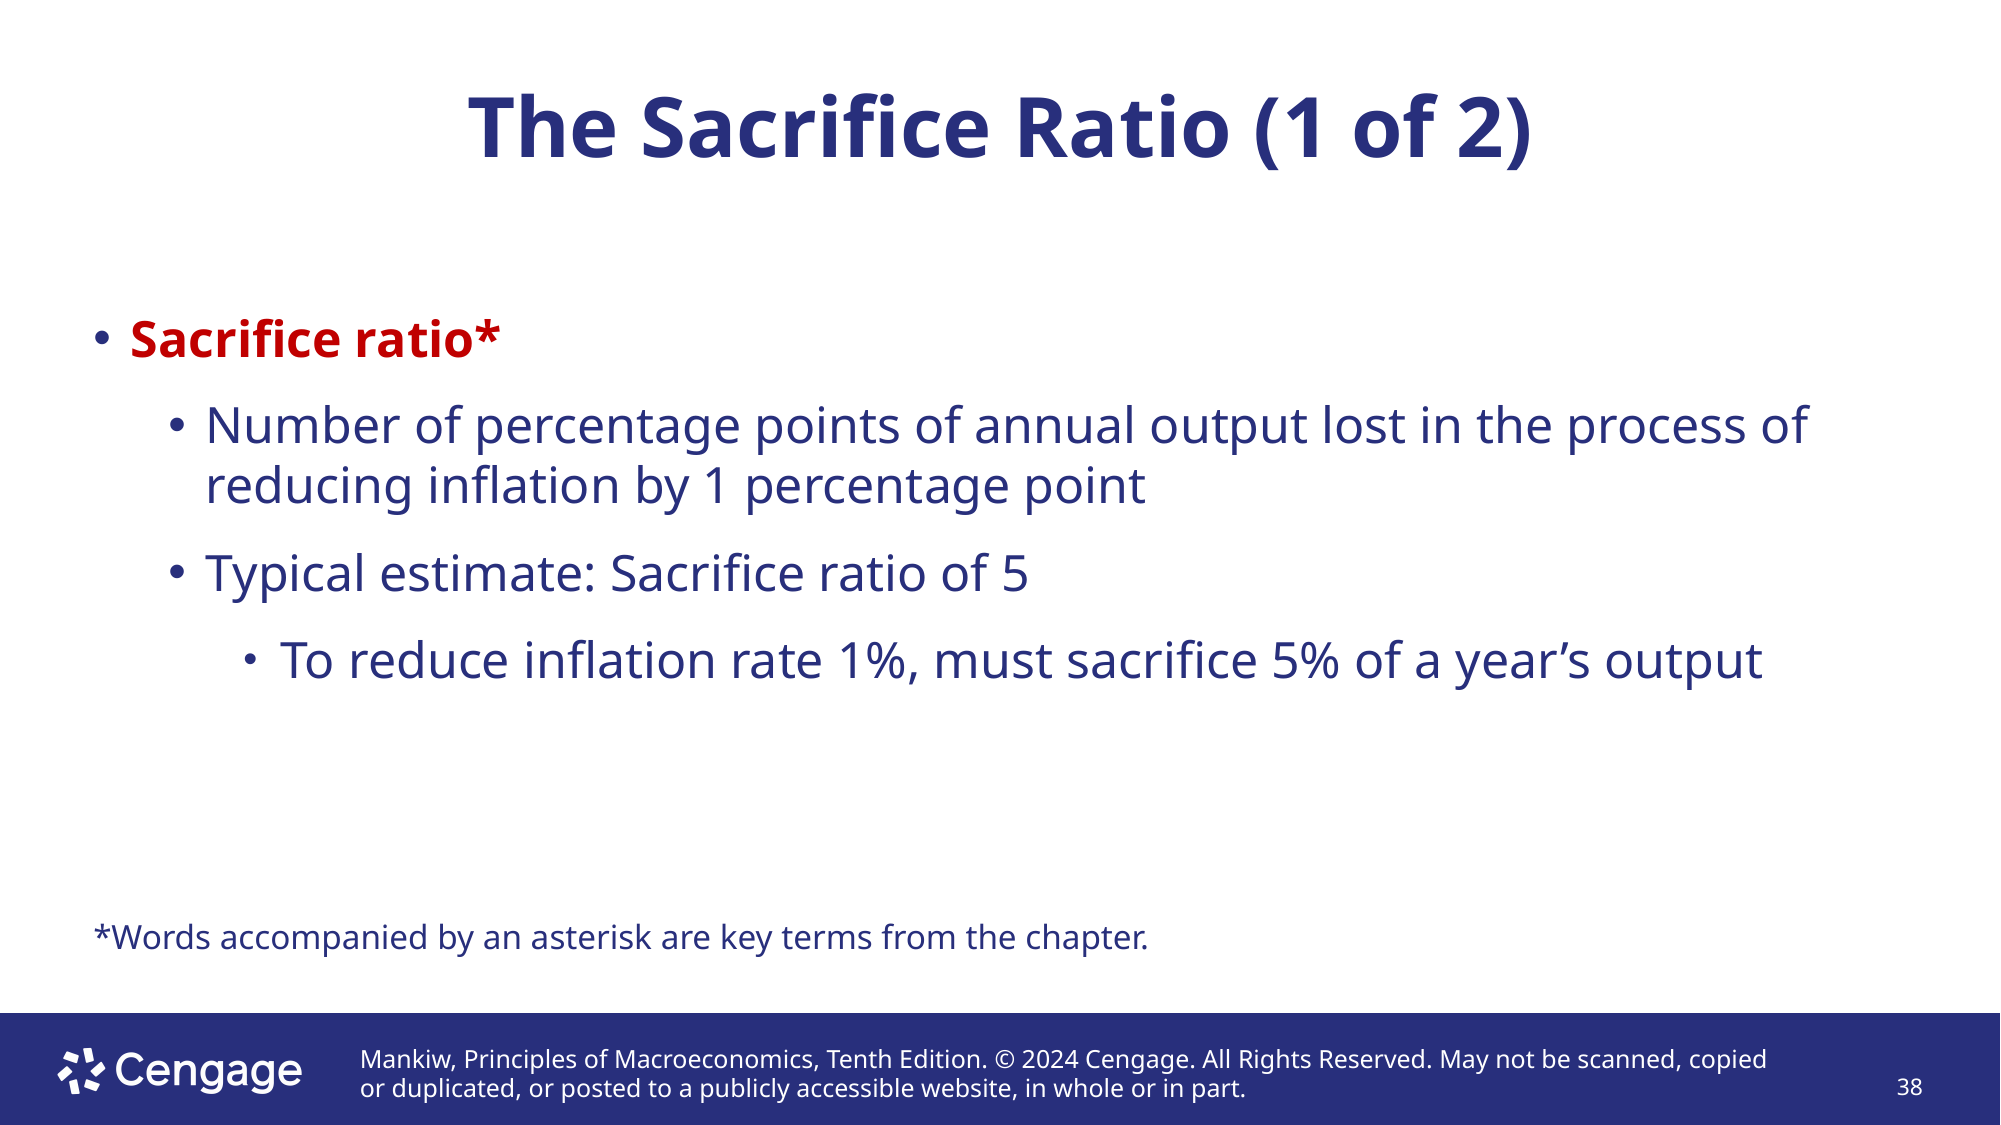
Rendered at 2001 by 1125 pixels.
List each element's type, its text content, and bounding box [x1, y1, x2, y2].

title The Sacrifice Ratio (1 of 2) [78, 77, 1923, 278]
list Sacrifice ratio* Number of percentage points of annual output lost in the process of reducing inflation by 1 percentage point Typical estimate: Sacrifice ratio of 5 To reduce inflation rate 1%, must sacrifice 5% of a year’s output *Words accompanied by an asterisk are key terms from the chapter. [78, 299, 1923, 1014]
picture [30, 1020, 329, 1122]
